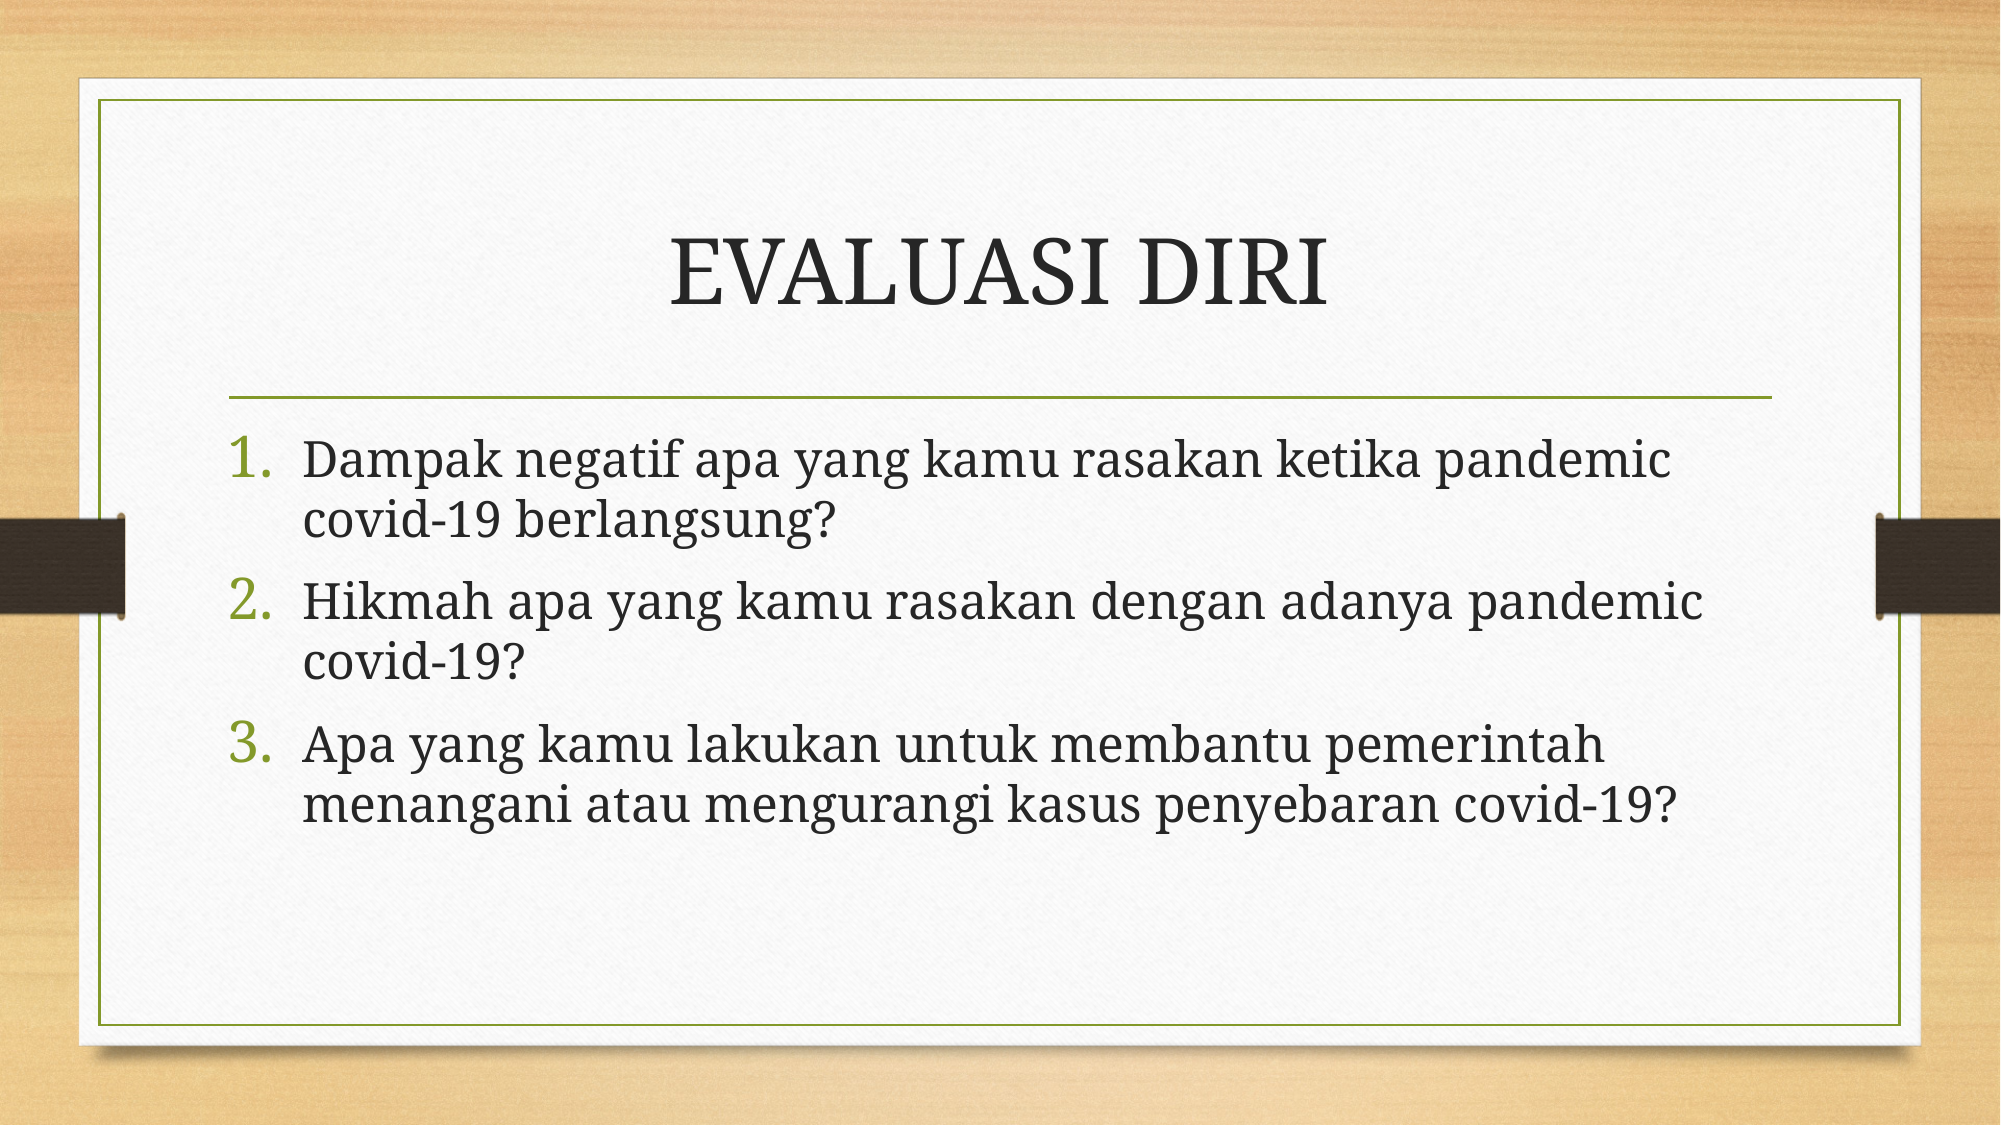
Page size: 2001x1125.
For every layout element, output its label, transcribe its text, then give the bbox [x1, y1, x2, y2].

picture [0, 0, 2001, 1125]
list Dampak negatif apa yang kamu rasakan ketika pandemic covid-19 berlangsung? Hikmah apa yang kamu rasakan dengan adanya pandemic covid-19? Apa yang kamu lakukan untuk membantu pemerintah menangani atau mengurangi kasus penyebaran covid-19? [212, 419, 1788, 964]
title EVALUASI DIRI [212, 161, 1788, 375]
